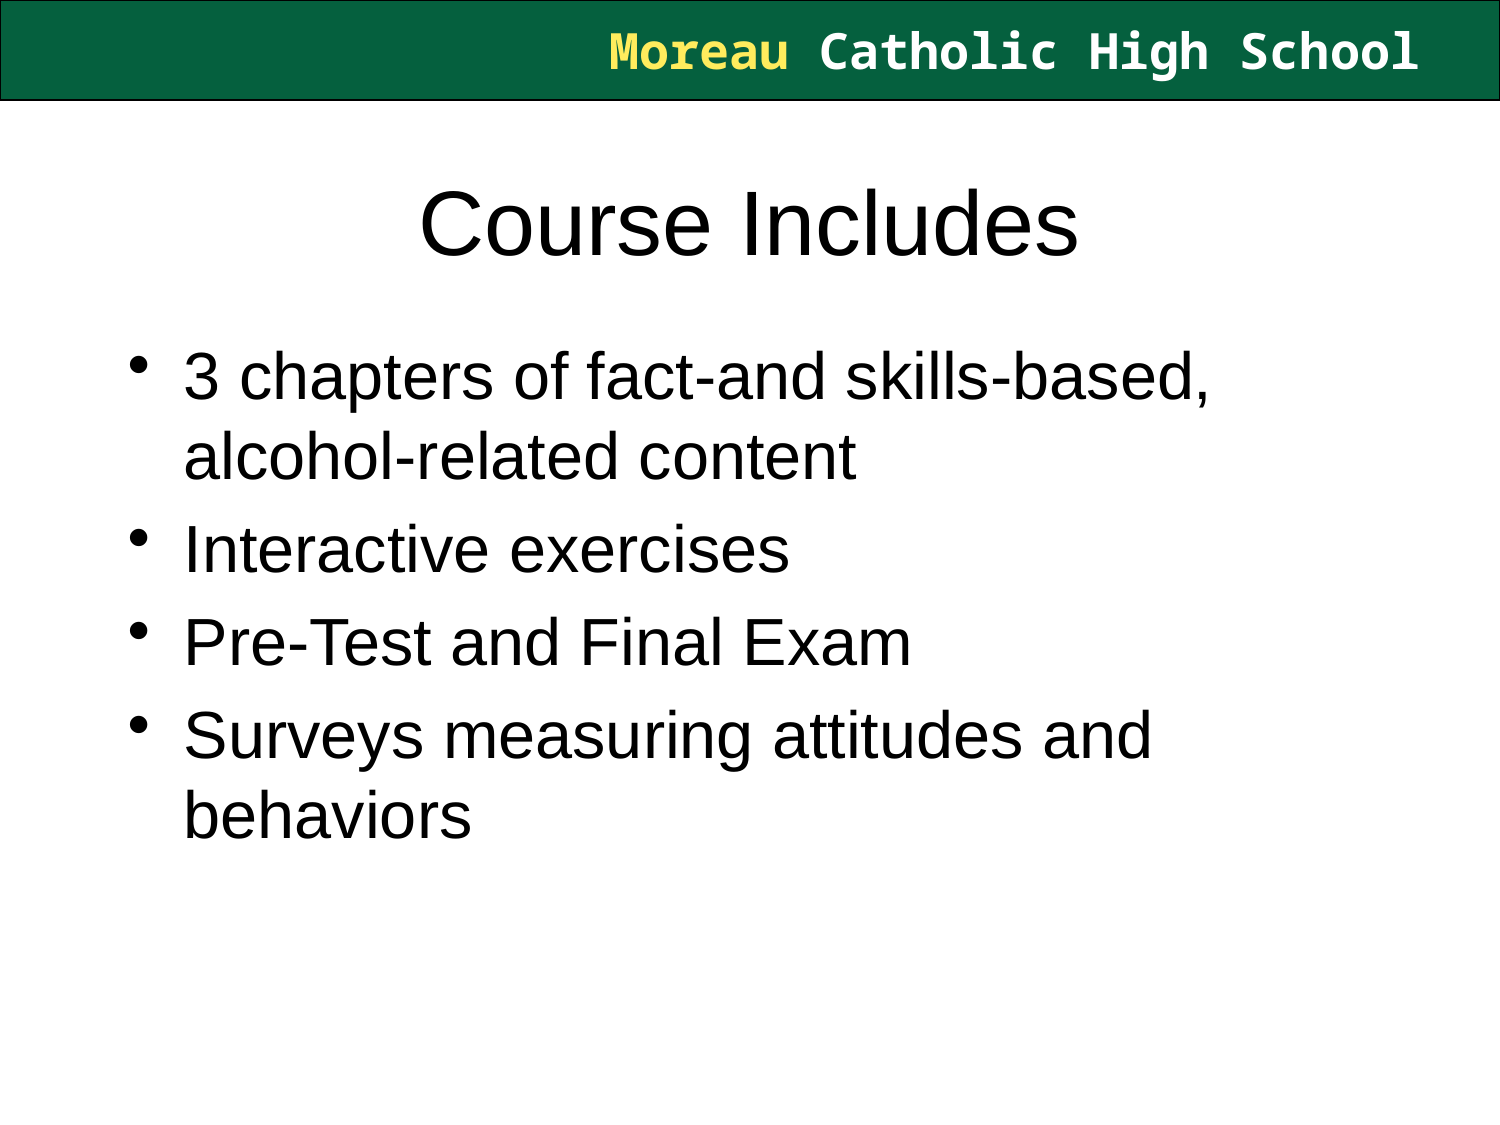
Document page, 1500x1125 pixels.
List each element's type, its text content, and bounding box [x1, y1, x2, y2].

list 3 chapters of fact-and skills-based, alcohol-related content Interactive exercises Pre-Test and Final Exam Surveys measuring attitudes and behaviors [112, 324, 1388, 1001]
title Course Includes [112, 124, 1388, 313]
